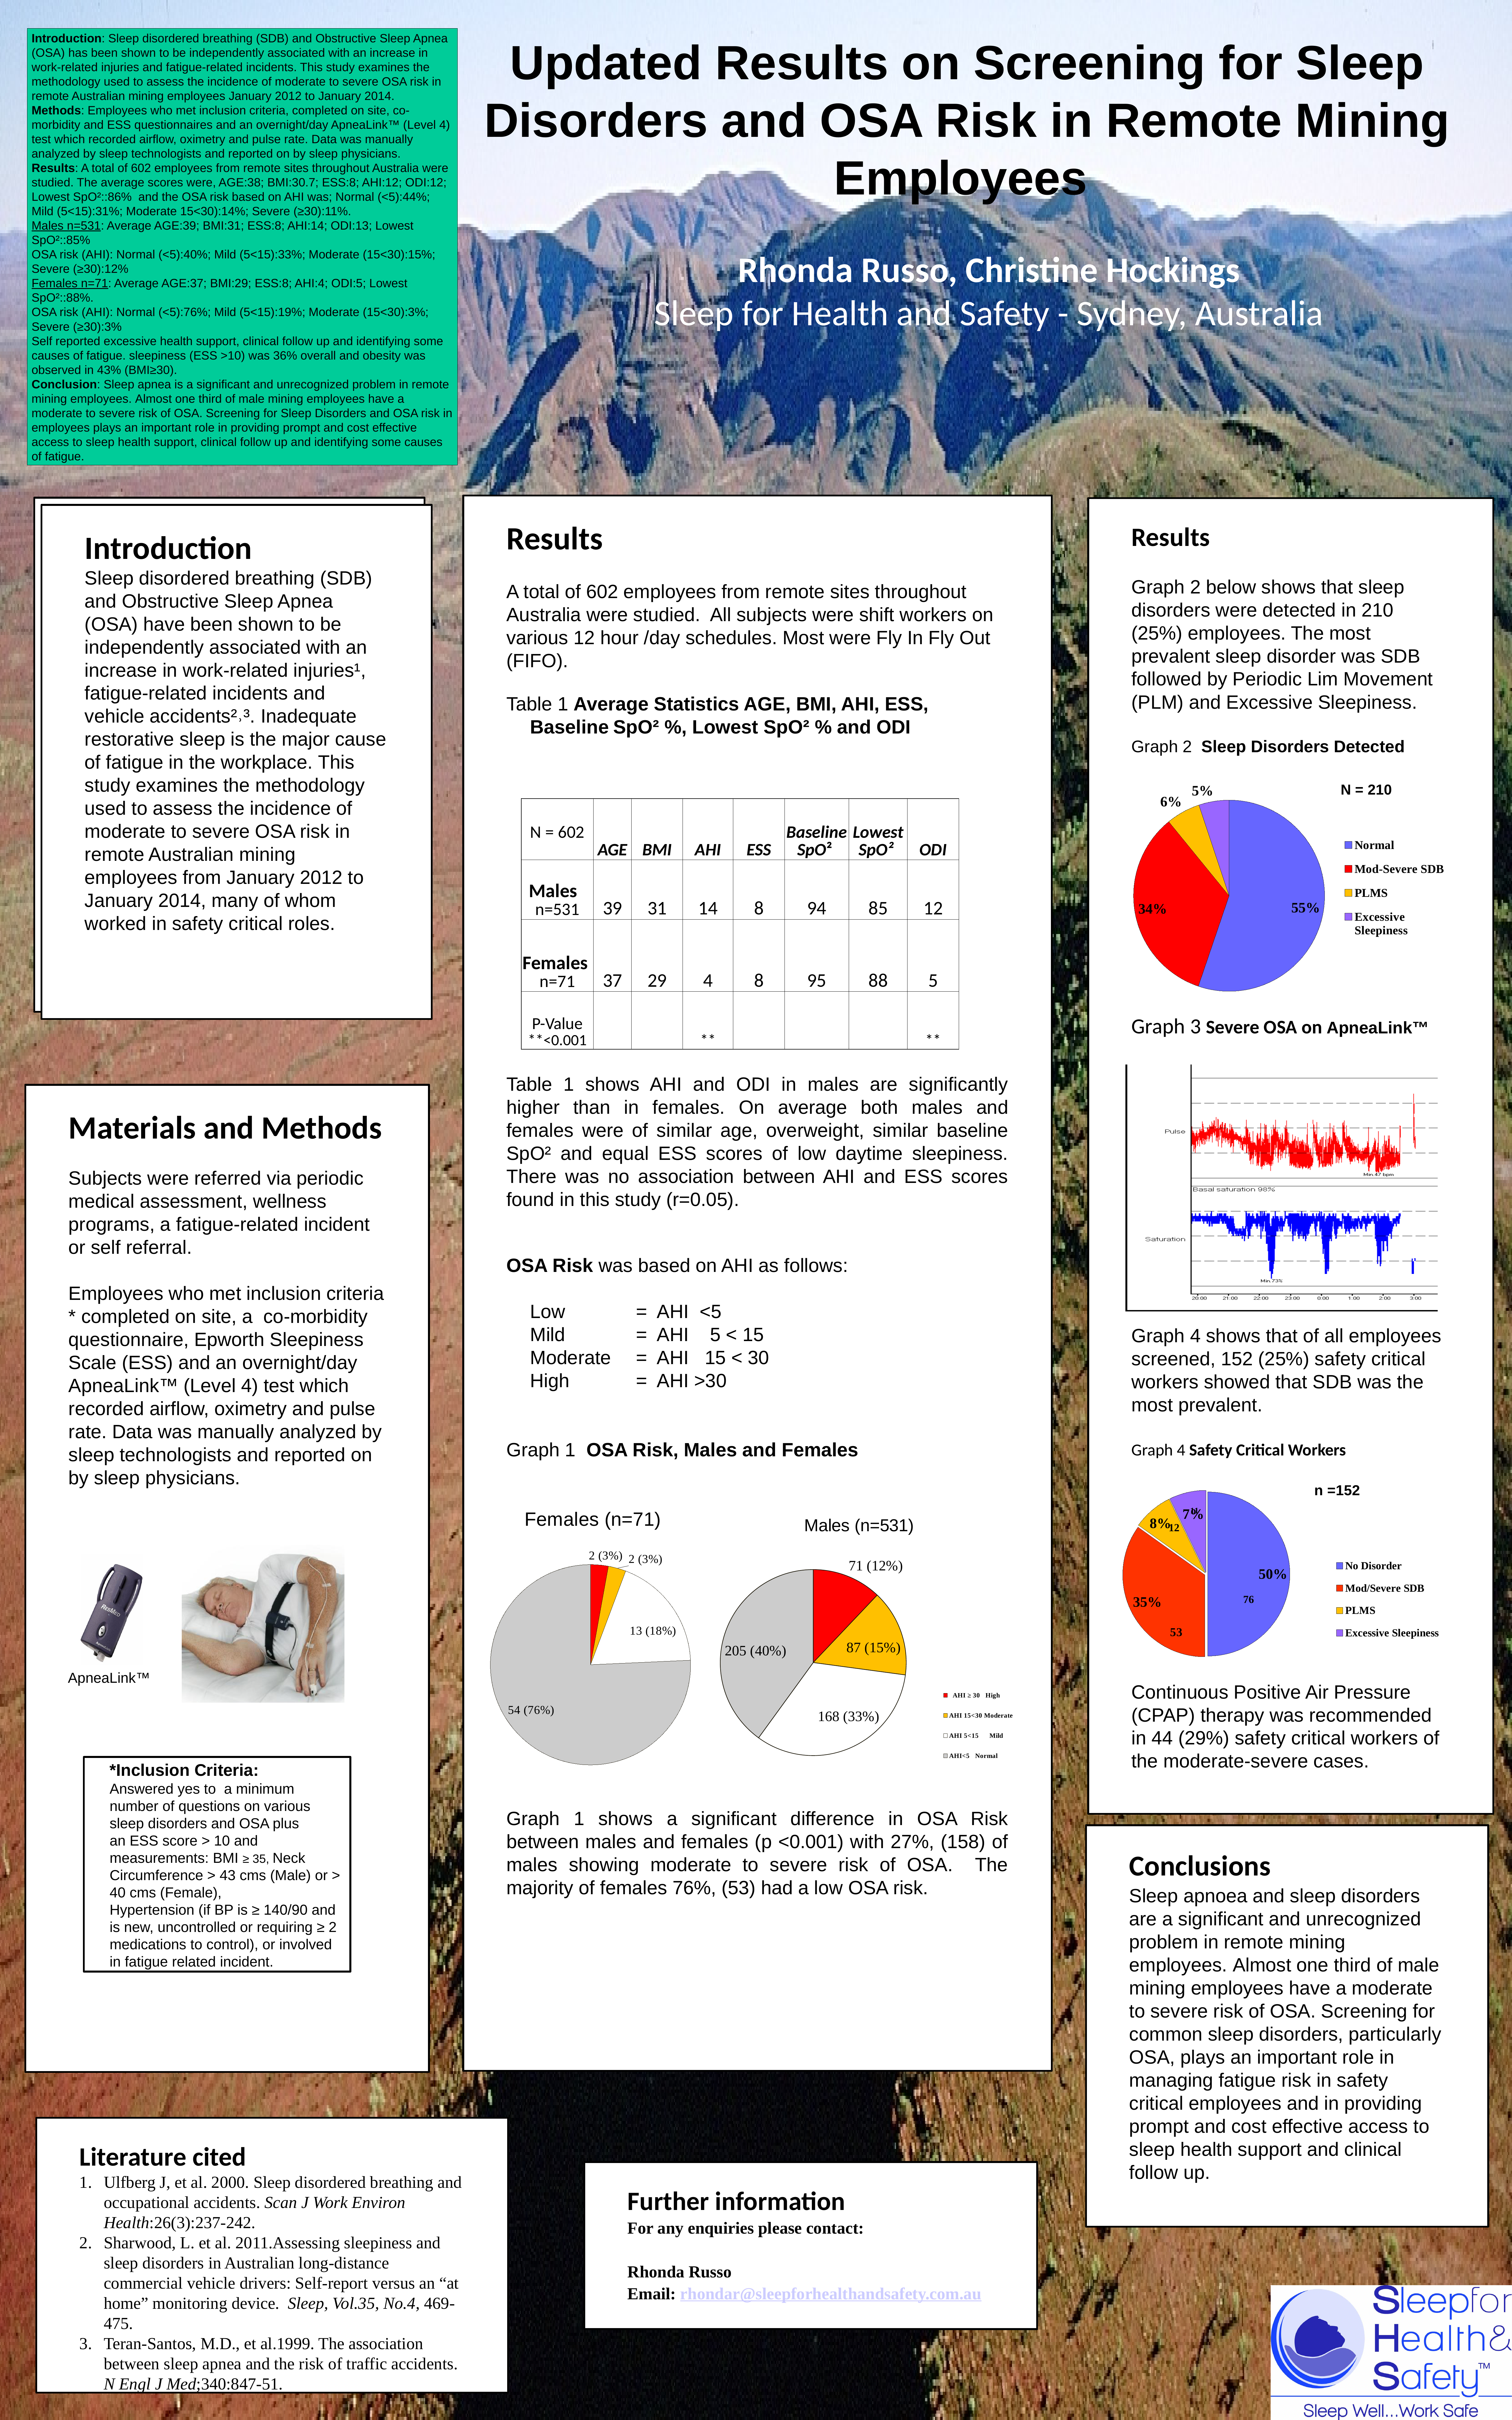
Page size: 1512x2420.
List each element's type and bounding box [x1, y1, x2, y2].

chart [461, 1474, 1049, 1799]
chart [1098, 1425, 1468, 1712]
chart [1130, 766, 1456, 1009]
picture [0, 0, 1512, 2420]
